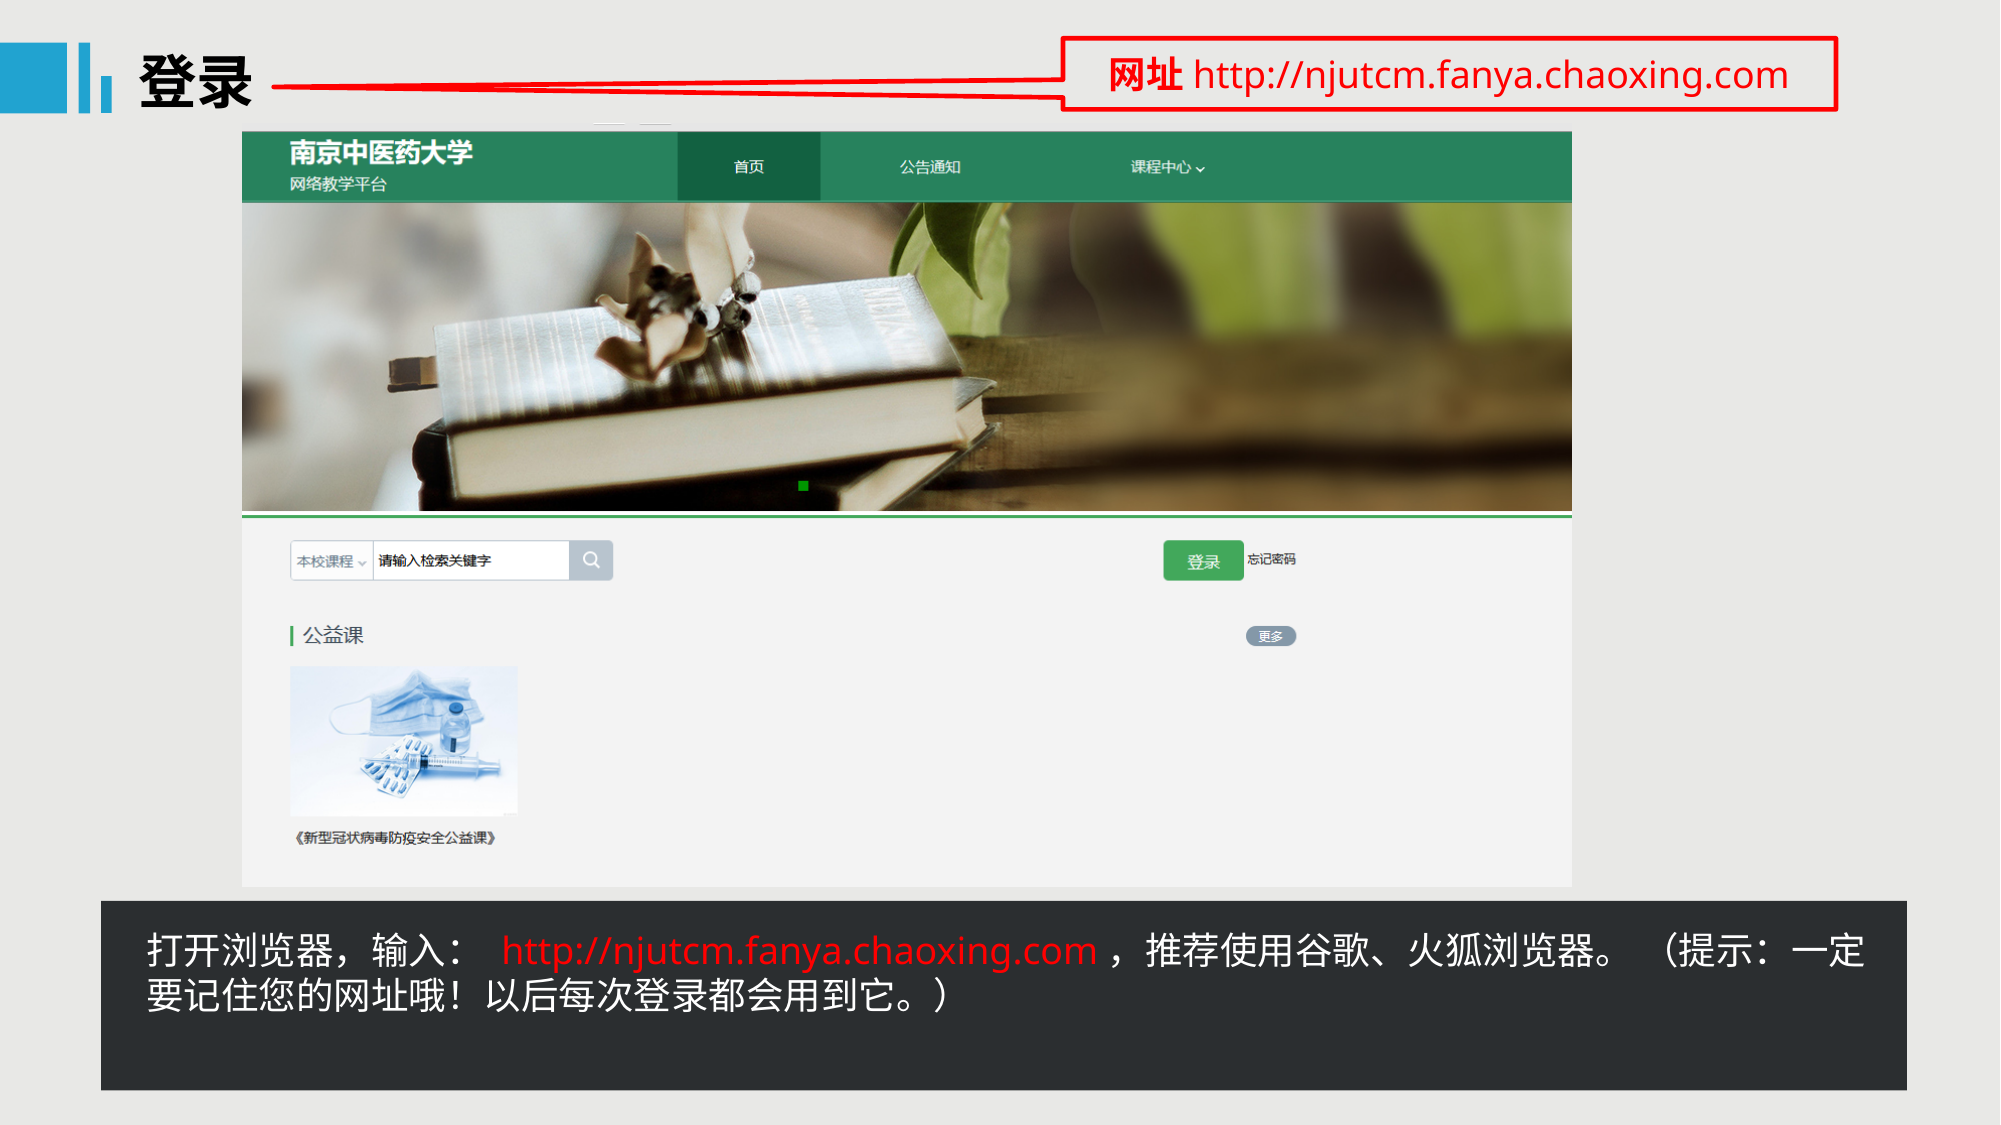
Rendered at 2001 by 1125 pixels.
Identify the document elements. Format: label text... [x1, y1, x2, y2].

text_box 打开浏览器，输入： http://njutcm.fanya.chaoxing.com，推荐使用谷歌、火狐浏览器。 （提示：一定要记住您的网址哦！以后每次登录都会用到它。） [131, 919, 1883, 1025]
text_box [77, 41, 92, 116]
text_box [99, 899, 1909, 1092]
picture [241, 123, 1573, 887]
text_box 网址http://njutcm.fanya.chaoxing.com [271, 36, 1839, 112]
text_box 登录 [123, 38, 708, 123]
text_box [0, 41, 69, 116]
text_box [99, 74, 114, 115]
